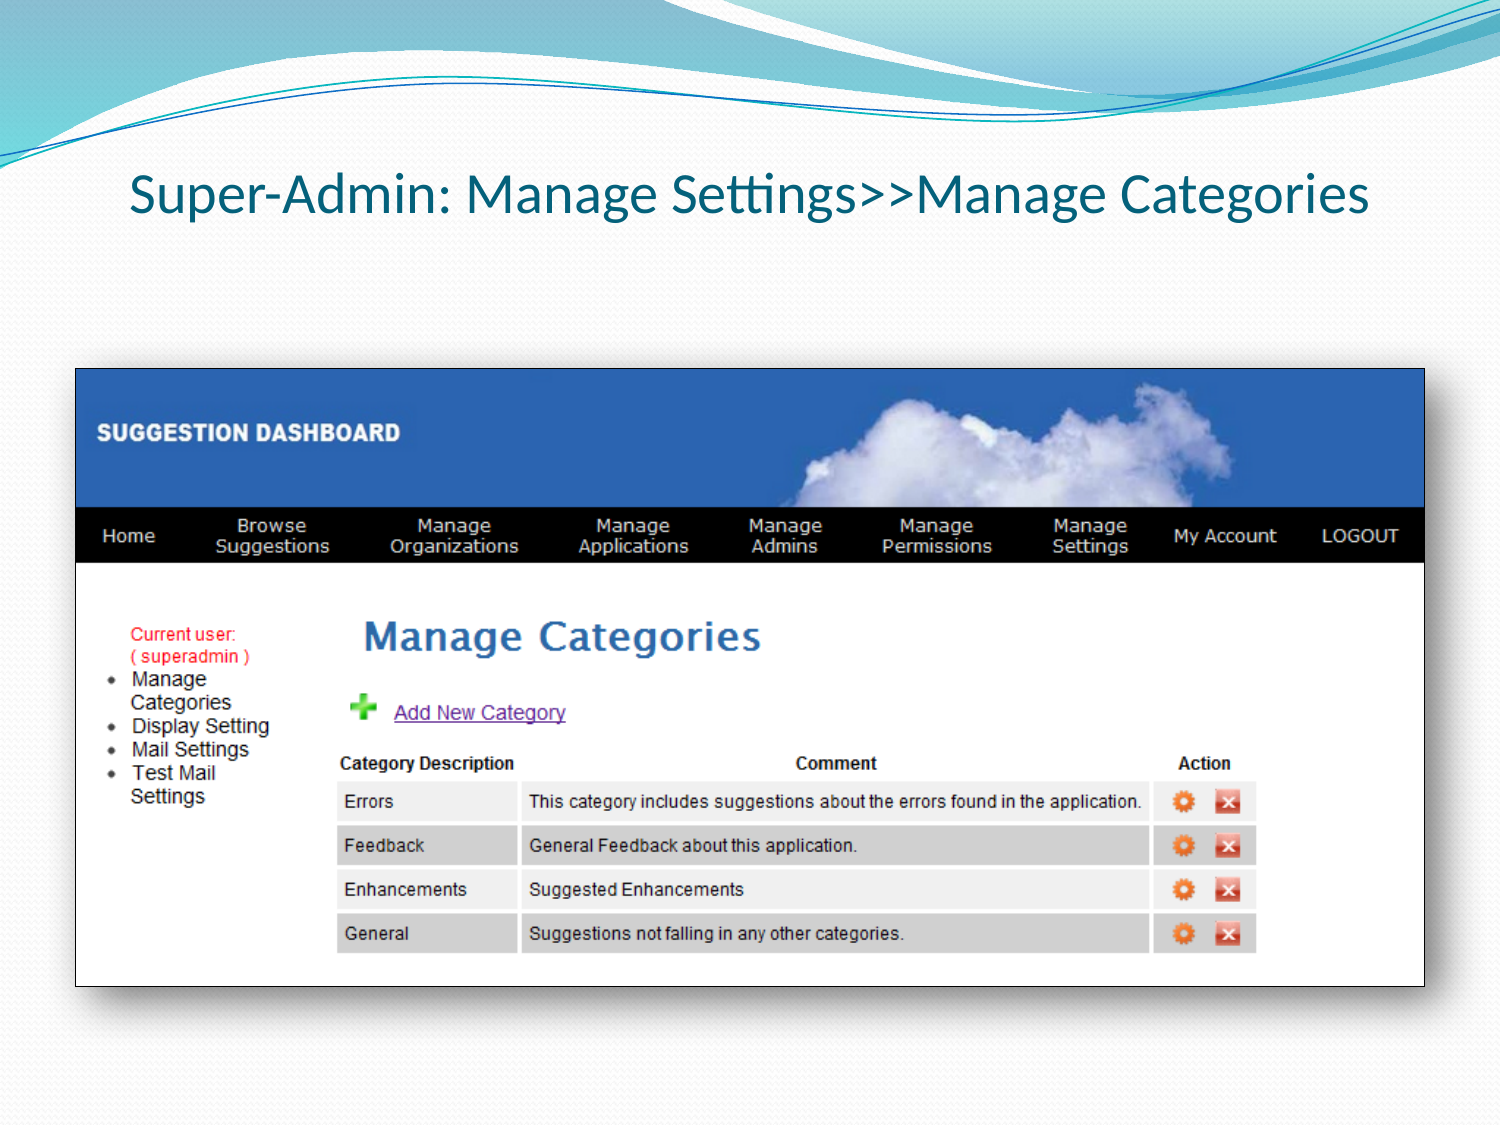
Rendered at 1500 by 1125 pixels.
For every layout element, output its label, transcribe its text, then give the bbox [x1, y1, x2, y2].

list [74, 367, 1426, 987]
title Super-Admin: Manage Settings>>Manage Categories [75, 50, 1425, 225]
